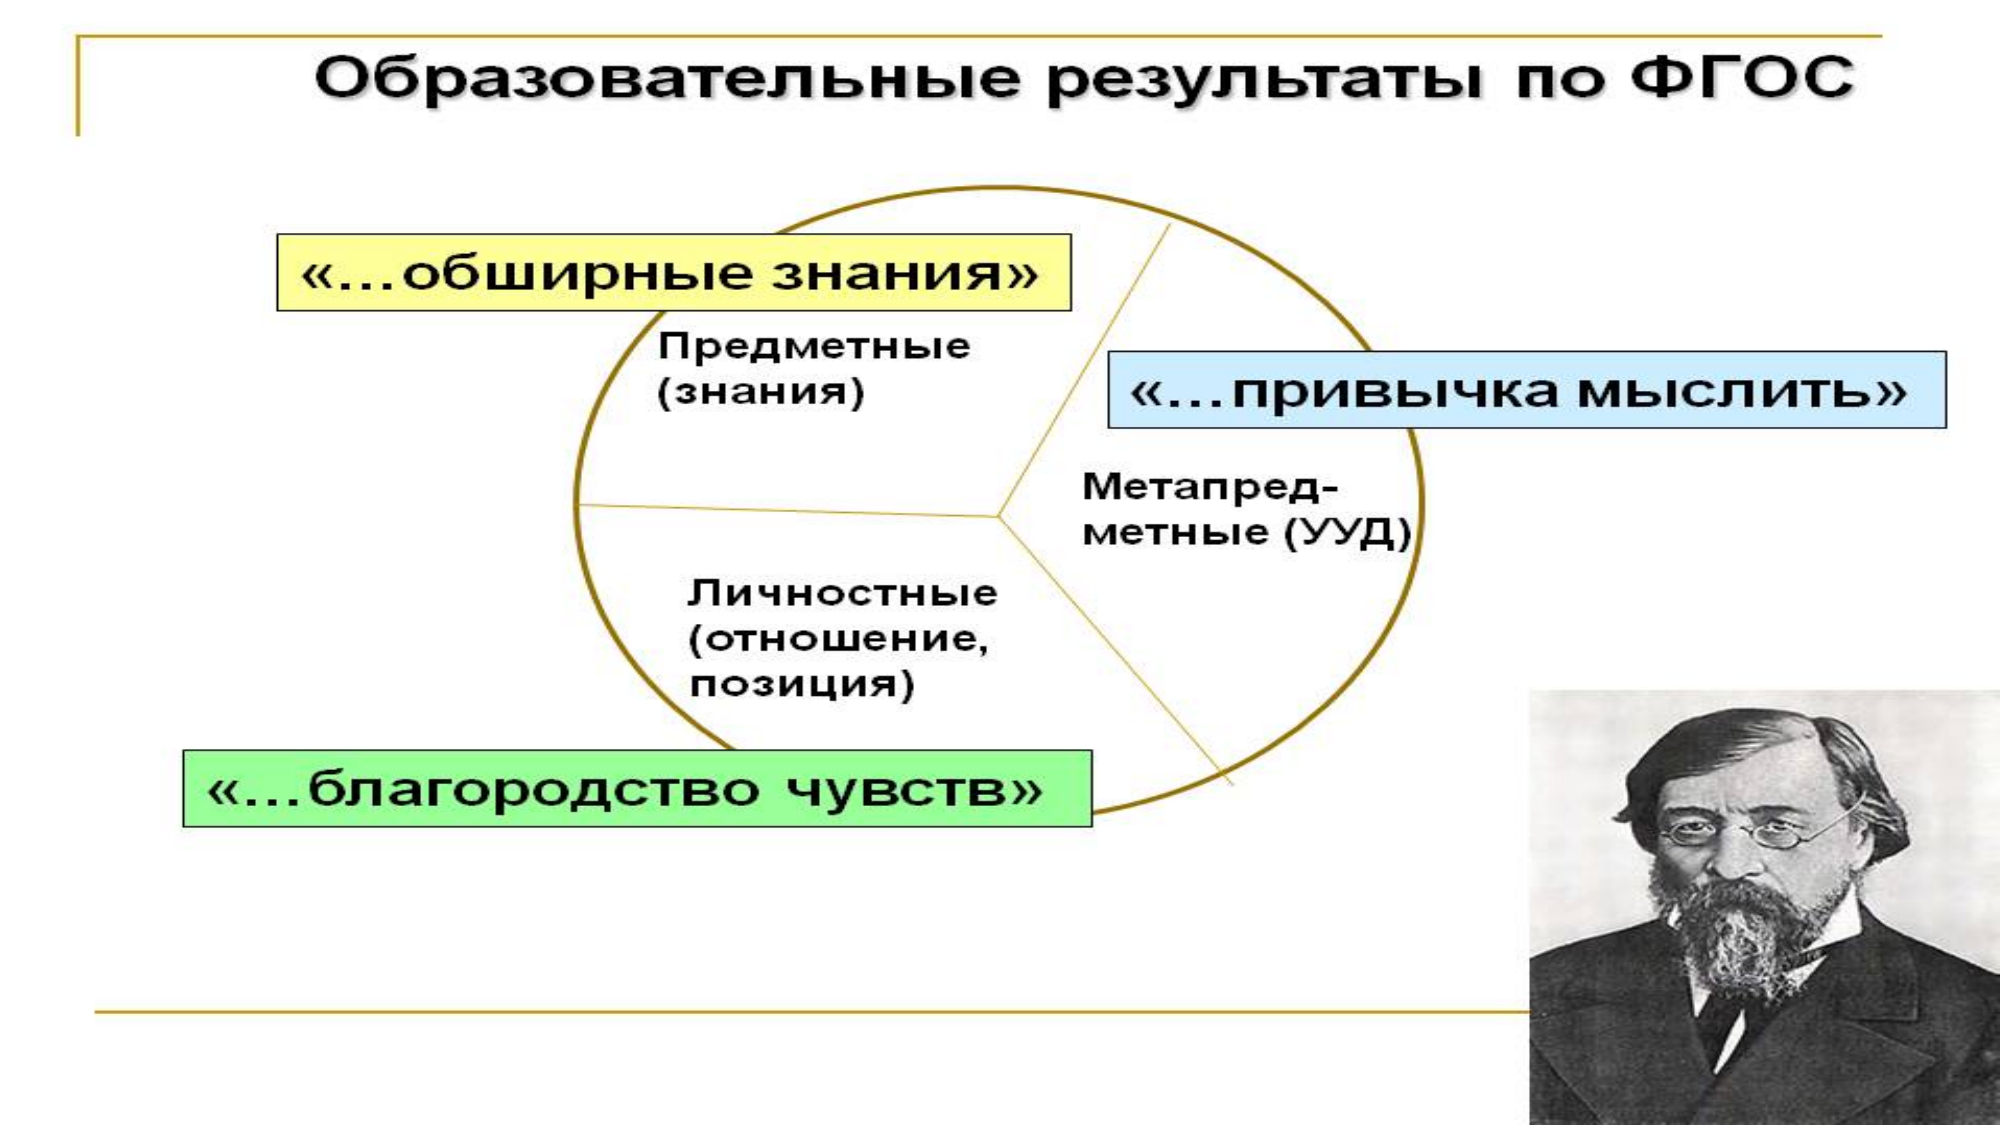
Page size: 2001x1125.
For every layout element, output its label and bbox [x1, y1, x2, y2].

list [0, 0, 2000, 1125]
